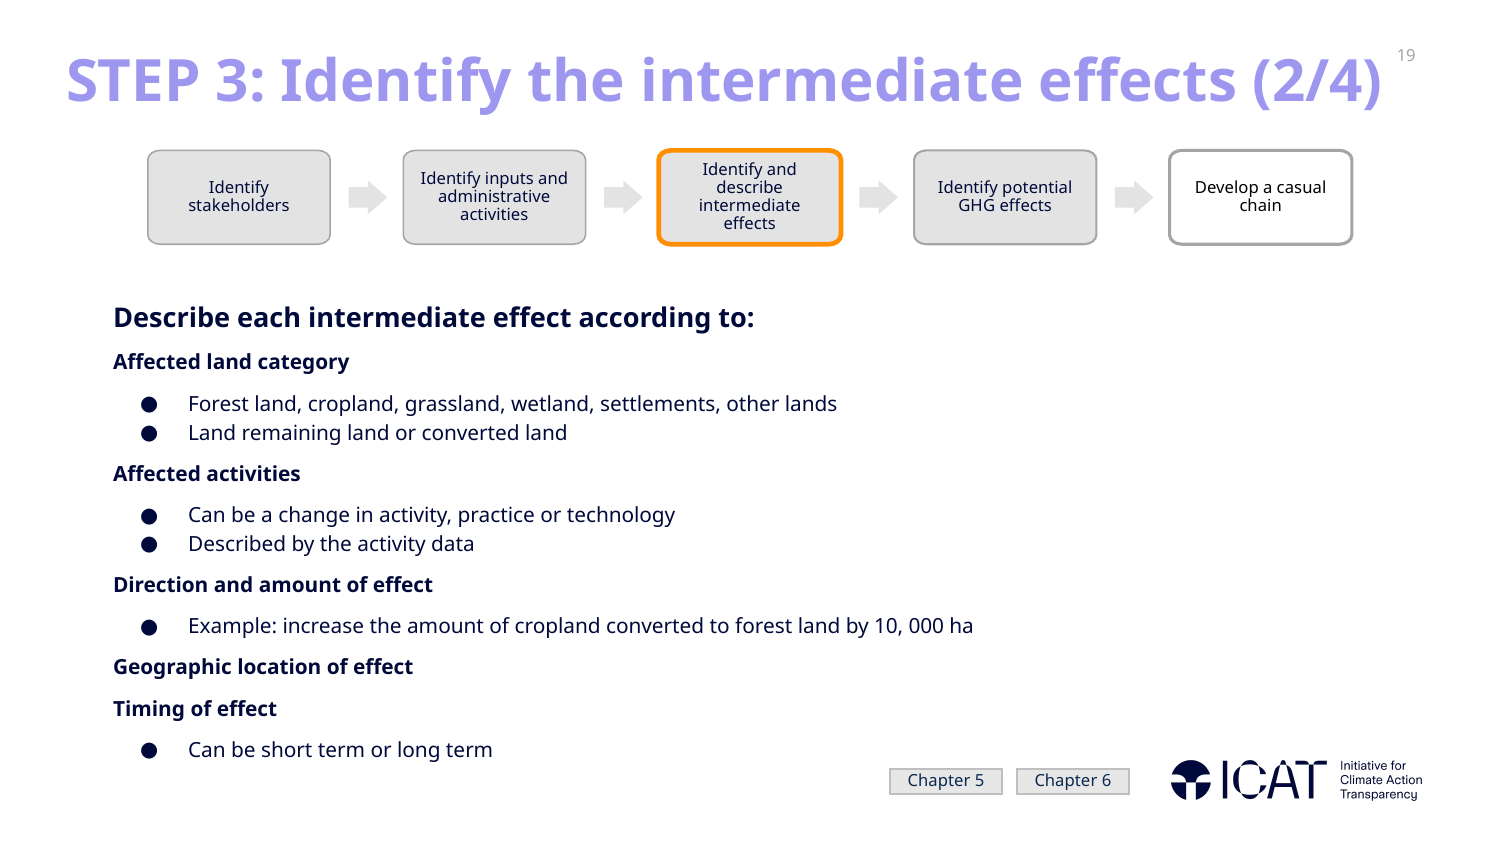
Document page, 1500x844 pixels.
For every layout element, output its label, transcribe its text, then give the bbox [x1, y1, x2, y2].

text_box Describe each intermediate effect according to: Affected land category Forest land, cropland, grassland, wetland, settlements, other lands Land remaining land or converted land Affected activities Can be a change in activity, practice or technology Described by the activity data Direction and amount of effect Example: increase the amount of cropland converted to forest land by 10, 000 ha Geographic location of effect Timing of effect Can be short term or long term [98, 280, 1411, 777]
text_box [1018, 769, 1131, 795]
text_box Identify and describe intermediate effects [658, 150, 841, 245]
title STEP 3: Identify the intermediate effects (2/4) [51, 35, 1449, 130]
text_box Identify potential GHG effects [914, 150, 1097, 245]
picture [1171, 724, 1459, 835]
text_box [1114, 180, 1154, 215]
text_box [890, 769, 1002, 795]
text_box Identify inputs and administrative activities [403, 150, 586, 245]
text_box [604, 180, 643, 215]
text_box [348, 180, 388, 215]
text_box [859, 180, 899, 215]
text_box Develop a casual chain [1169, 150, 1352, 245]
text_box Identify stakeholders [147, 150, 331, 245]
